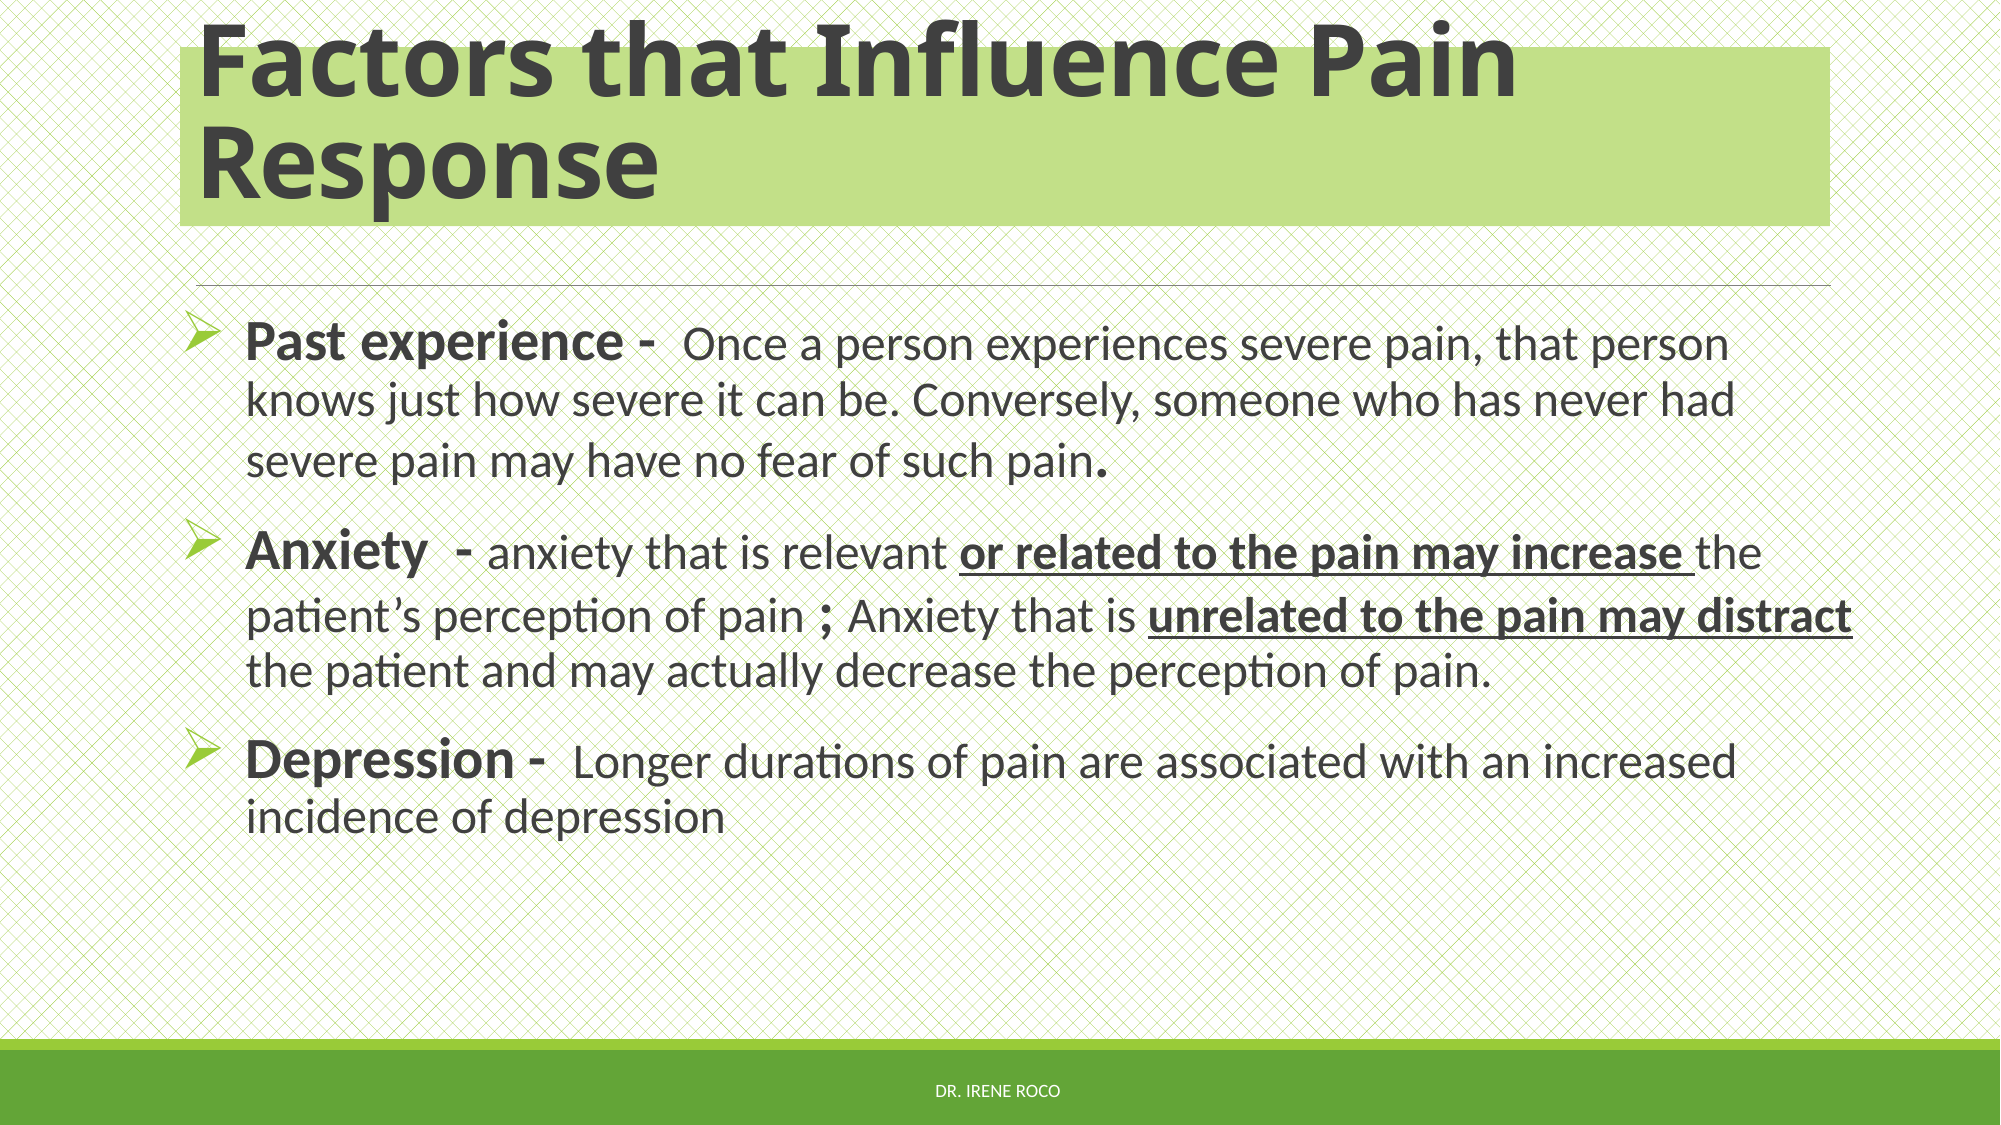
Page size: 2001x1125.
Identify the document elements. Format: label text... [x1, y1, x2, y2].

footer Dr. Irene Roco [604, 1059, 1396, 1120]
title Factors that Influence Pain Response [180, 47, 1830, 227]
list Past experience - Once a person experiences severe pain, that person knows just how severe it can be. Conversely, someone who has never had severe pain may have no fear of such pain. Anxiety - anxiety that is relevant or related to the pain may increase the patient’s perception of pain ; Anxiety that is unrelated to the pain may distract the patient and may actually decrease the perception of pain. Depression - Longer durations of pain are associated with an increased incidence of depression [180, 302, 1868, 963]
